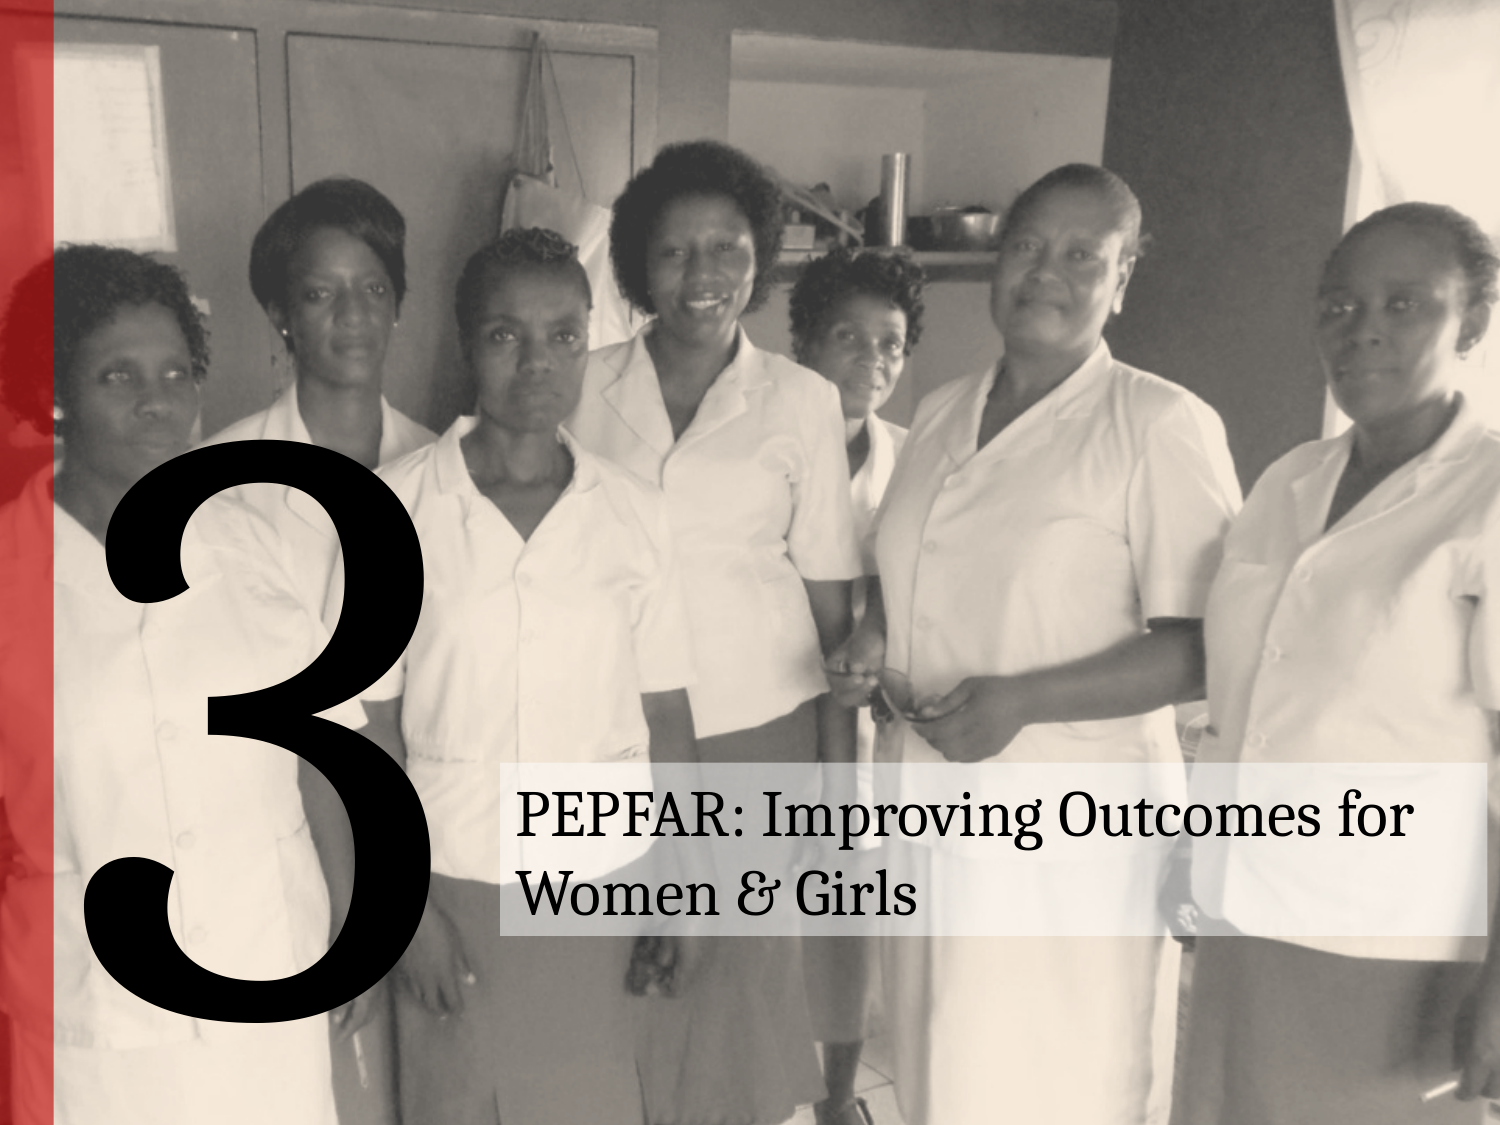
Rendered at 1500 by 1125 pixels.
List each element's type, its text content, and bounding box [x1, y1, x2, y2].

list 3 [50, 149, 223, 338]
title PEPFAR: Improving Outcomes for Women & Girls [500, 762, 1488, 936]
